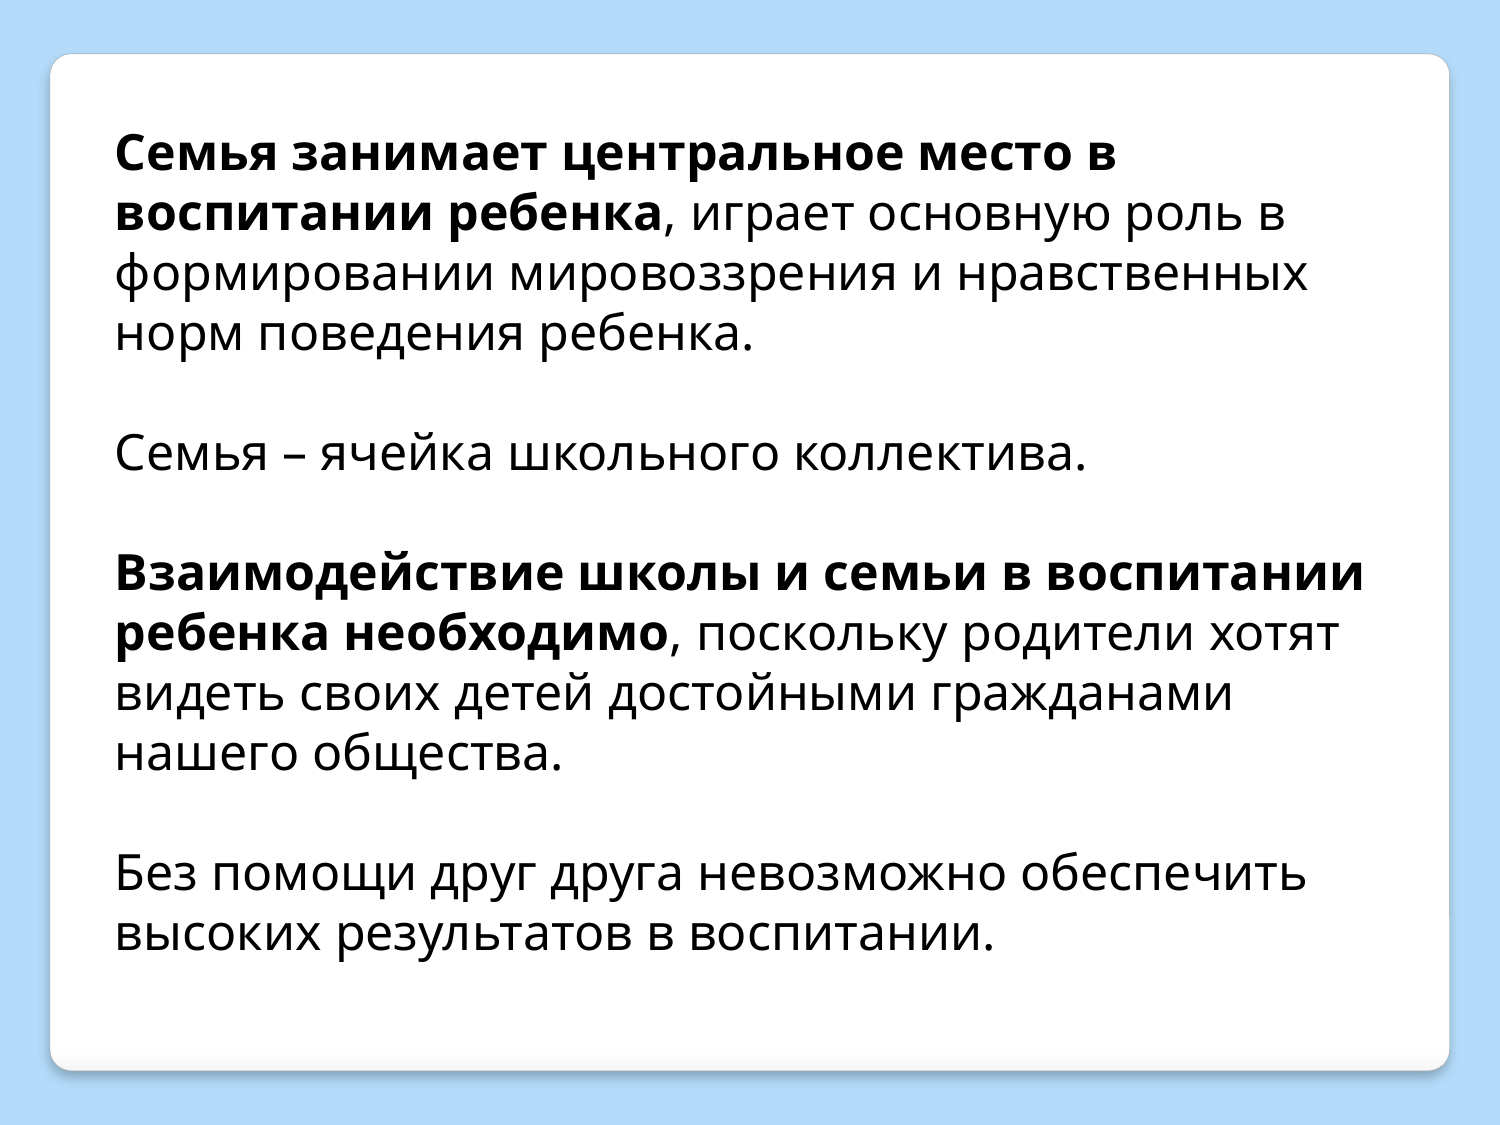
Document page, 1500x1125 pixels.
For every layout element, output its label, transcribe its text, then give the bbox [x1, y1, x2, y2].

text_box Семья занимает центральное место в воспитании ребенка, играет основную роль в формировании мировоззрения и нравственных норм поведения ребенка. Семья – ячейка школьного коллектива. Взаимодействие школы и семьи в воспитании ребенка необходимо, поскольку родители хотят видеть своих детей достойными гражданами нашего общества. Без помощи друг друга невозможно обеспечить высоких результатов в воспитании. [100, 113, 1400, 1089]
